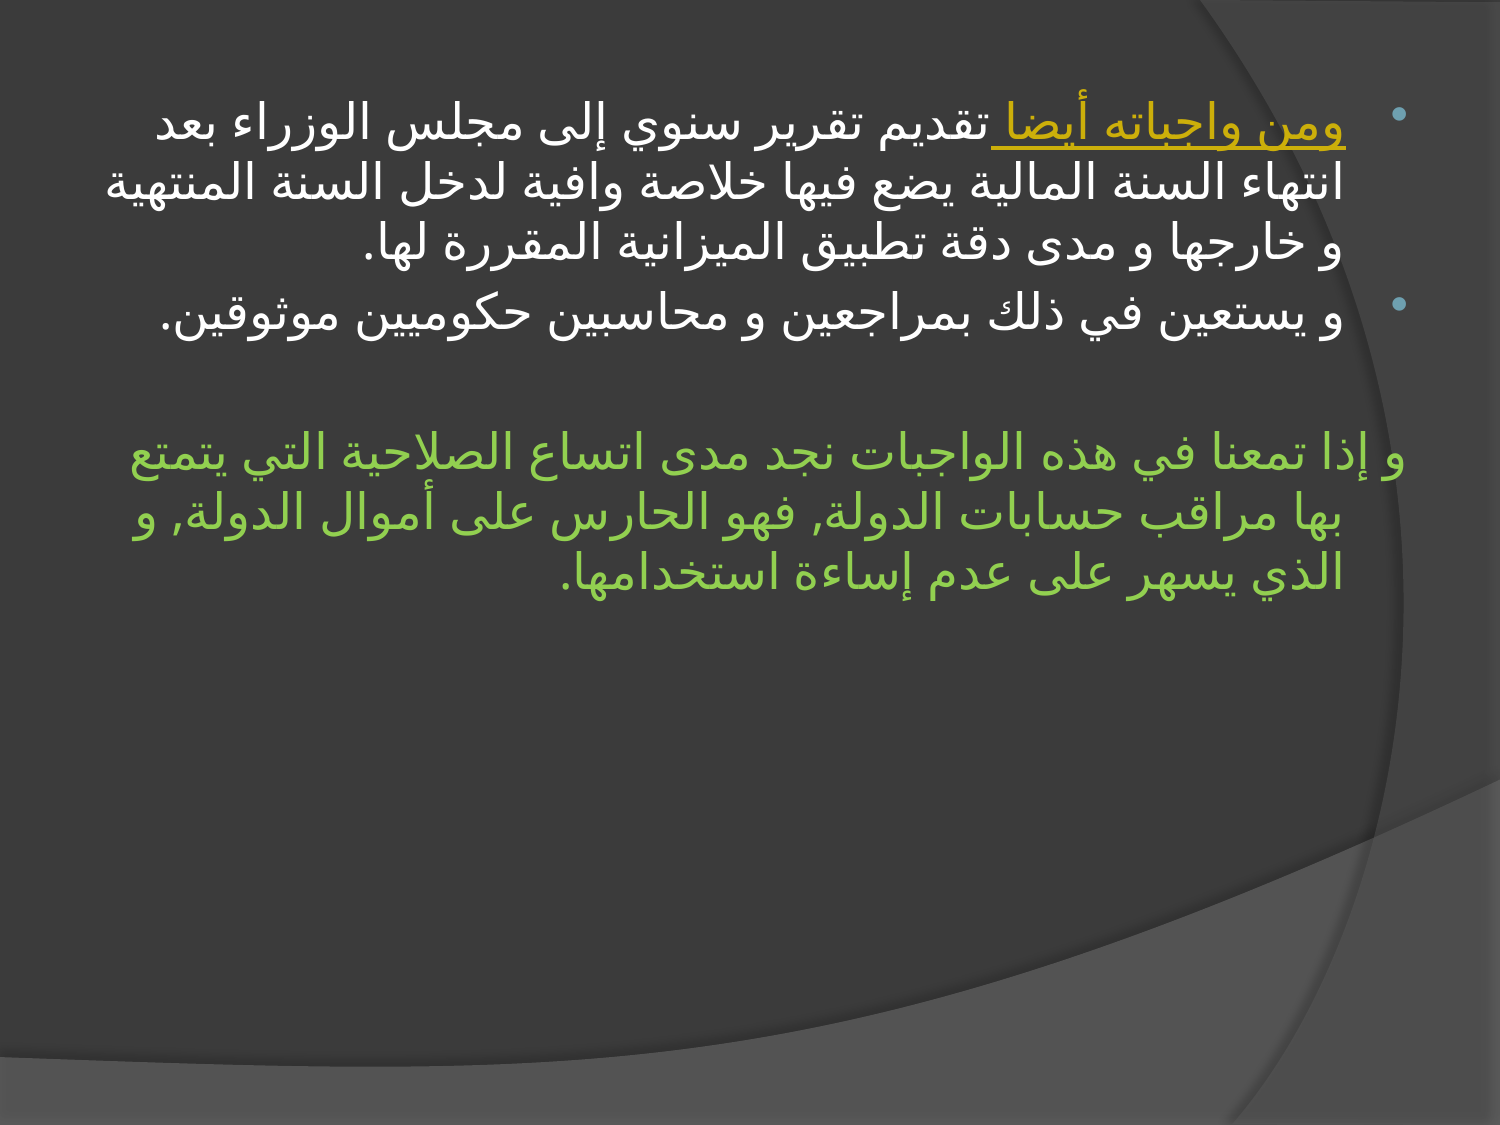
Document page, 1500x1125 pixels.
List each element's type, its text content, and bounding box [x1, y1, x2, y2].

list ومن واجباته أيضا تقديم تقرير سنوي إلى مجلس الوزراء بعد انتهاء السنة المالية يضع فيها خلاصة وافية لدخل السنة المنتهية و خارجها و مدى دقة تطبيق الميزانية المقررة لها. و يستعين في ذلك بمراجعين و محاسبين حكوميين موثوقين. و إذا تمعنا في هذه الواجبات نجد مدى اتساع الصلاحية التي يتمتع بها مراقب حسابات الدولة, فهو الحارس على أموال الدولة, و الذي يسهر على عدم إساءة استخدامها. [75, 82, 1430, 1005]
